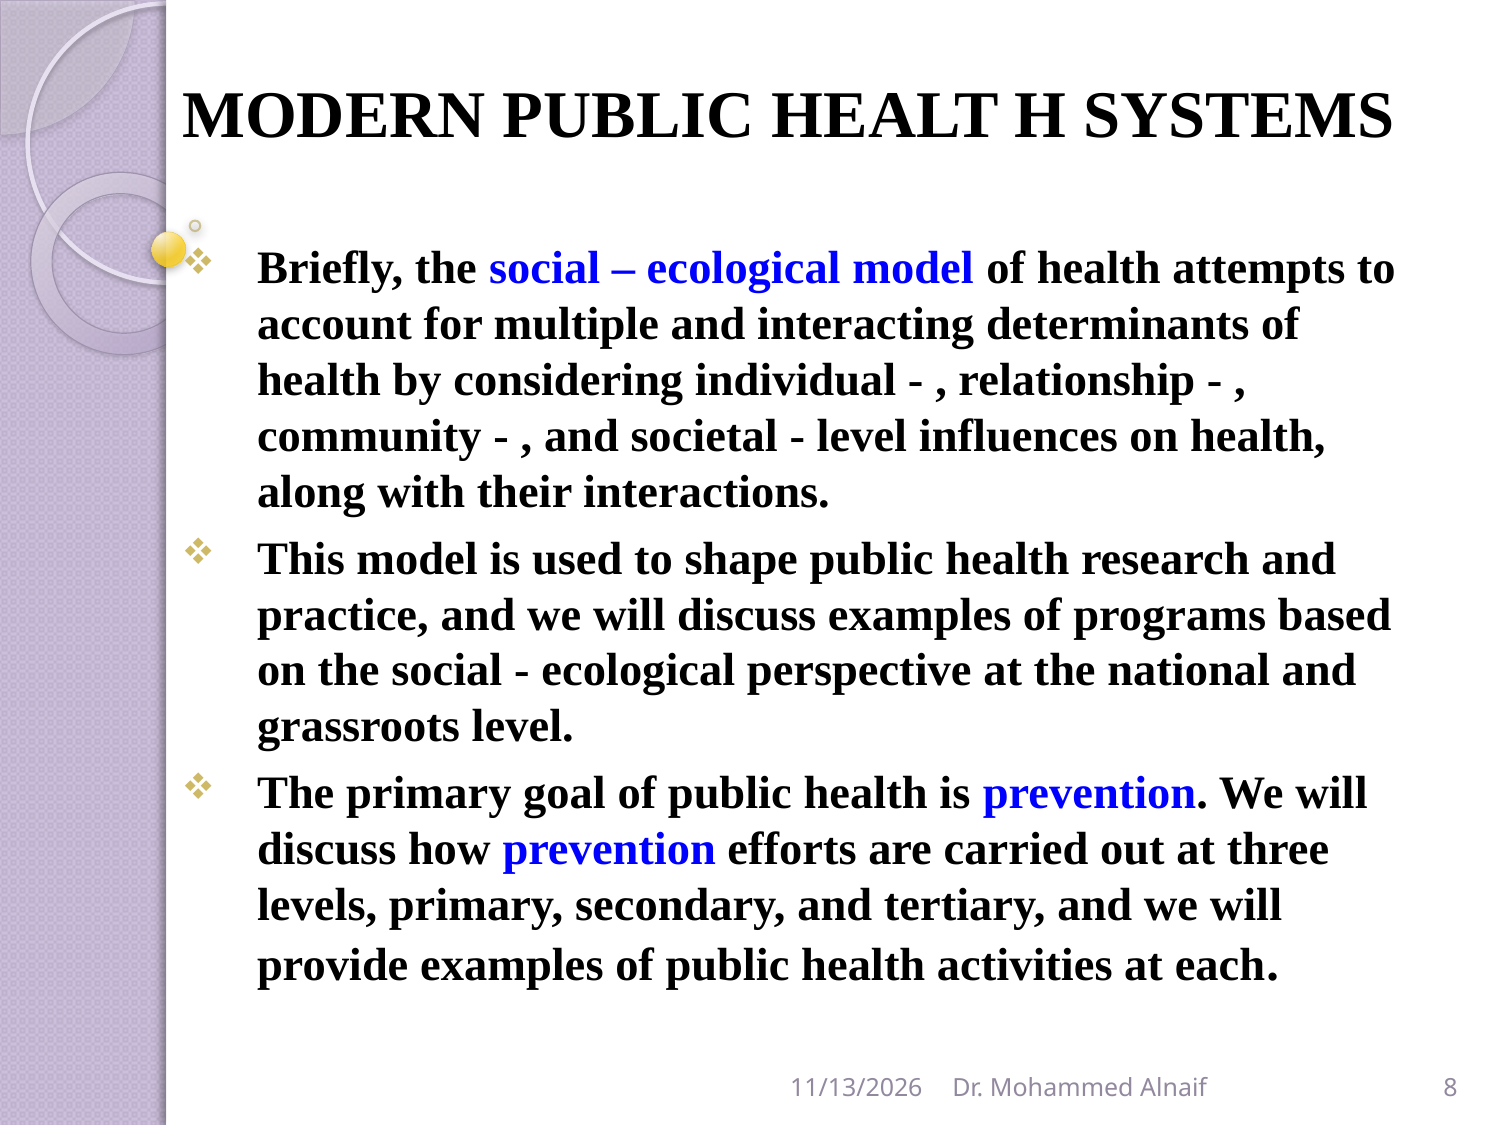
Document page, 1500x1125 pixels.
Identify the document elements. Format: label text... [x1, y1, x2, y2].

subtitle Briefly, the social – ecological model of health attempts to account for multiple and interacting determinants of health by considering individual - , relationship - , community - , and societal - level influences on health, along with their interactions. This model is used to shape public health research and practice, and we will discuss examples of programs based on the social - ecological perspective at the national and grassroots level. The primary goal of public health is prevention. We will discuss how prevention efforts are carried out at three levels, primary, secondary, and tertiary, and we will provide examples of public health activities at each. [162, 237, 1450, 1013]
title MODERN PUBLIC HEALT H SYSTEMS [137, 62, 1413, 159]
footer Dr. Mohammed Alnaif [937, 1034, 1413, 1113]
slide_number 8 [1413, 1034, 1488, 1113]
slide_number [587, 1034, 937, 1113]
